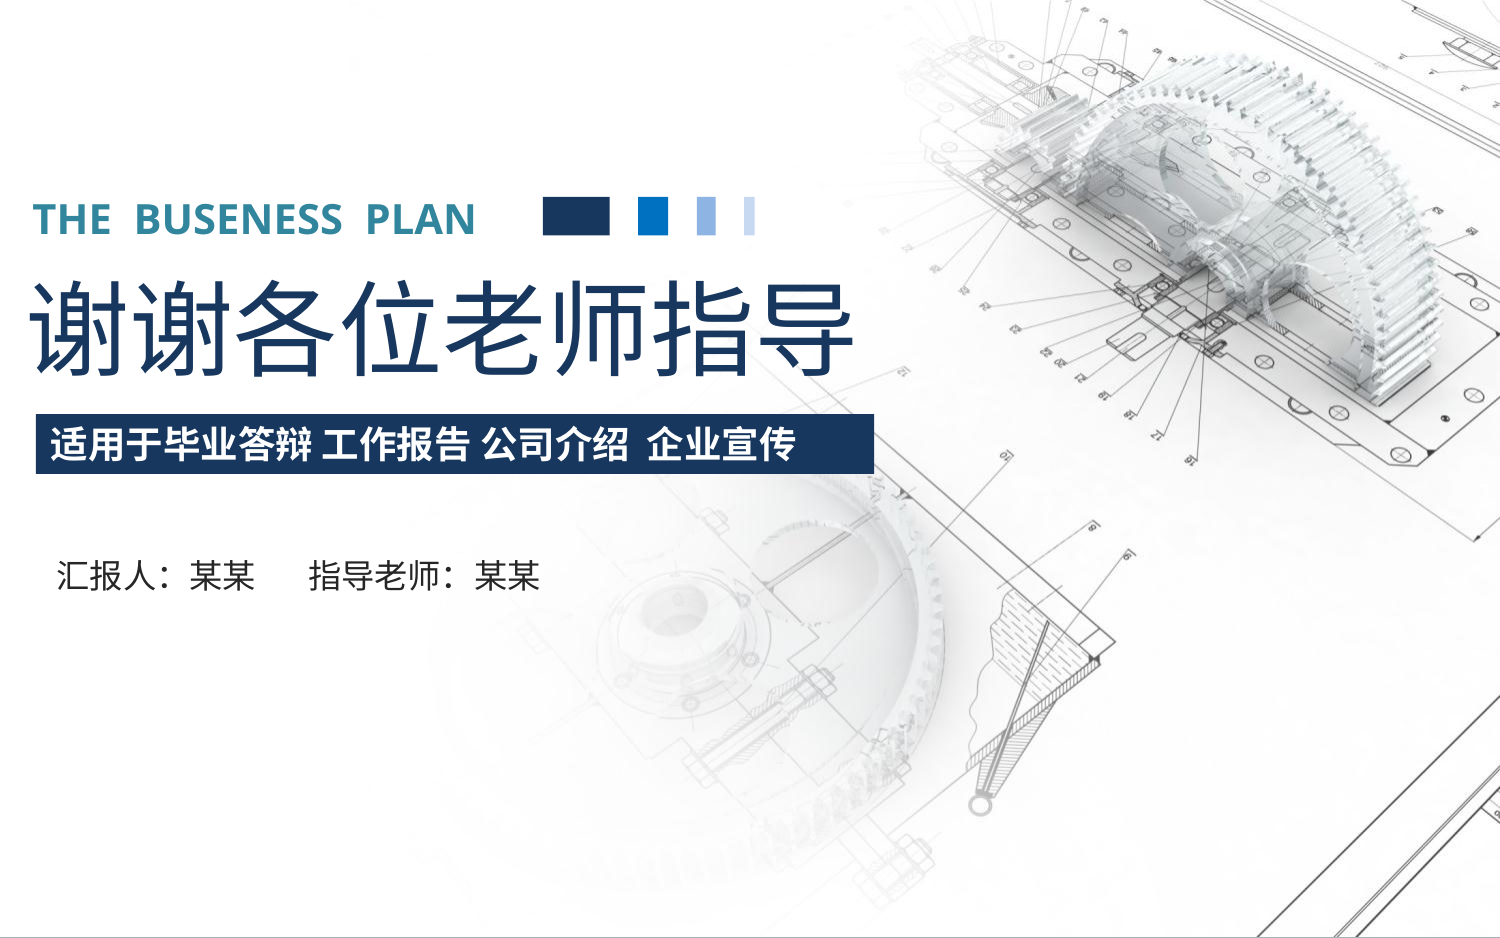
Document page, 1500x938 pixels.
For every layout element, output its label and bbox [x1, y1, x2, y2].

picture [0, 0, 1500, 938]
text_box [542, 196, 755, 236]
